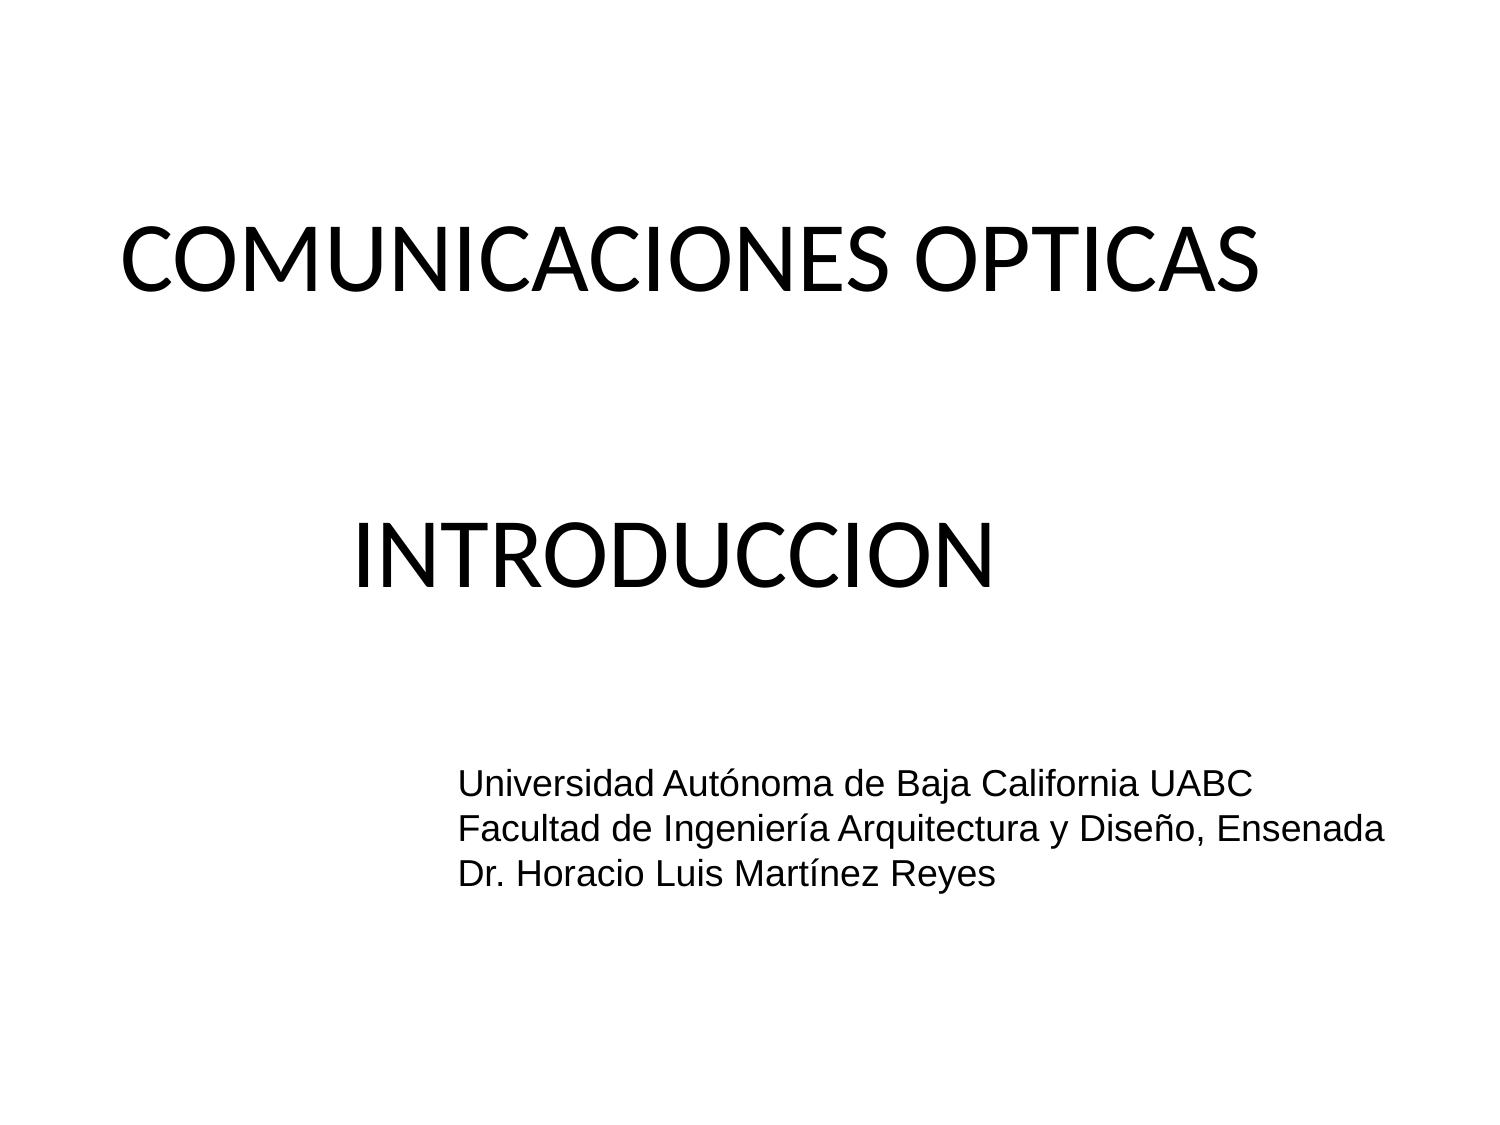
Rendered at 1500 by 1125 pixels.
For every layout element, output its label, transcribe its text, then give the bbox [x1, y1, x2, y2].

text_box COMUNICACIONES OPTICAS [105, 184, 1383, 320]
text_box Universidad Autónoma de Baja California UABC Facultad de Ingeniería Arquitectura y Diseño, Ensenada Dr. Horacio Luis Martínez Reyes [442, 751, 1405, 902]
text_box INTRODUCCION [336, 479, 1152, 615]
